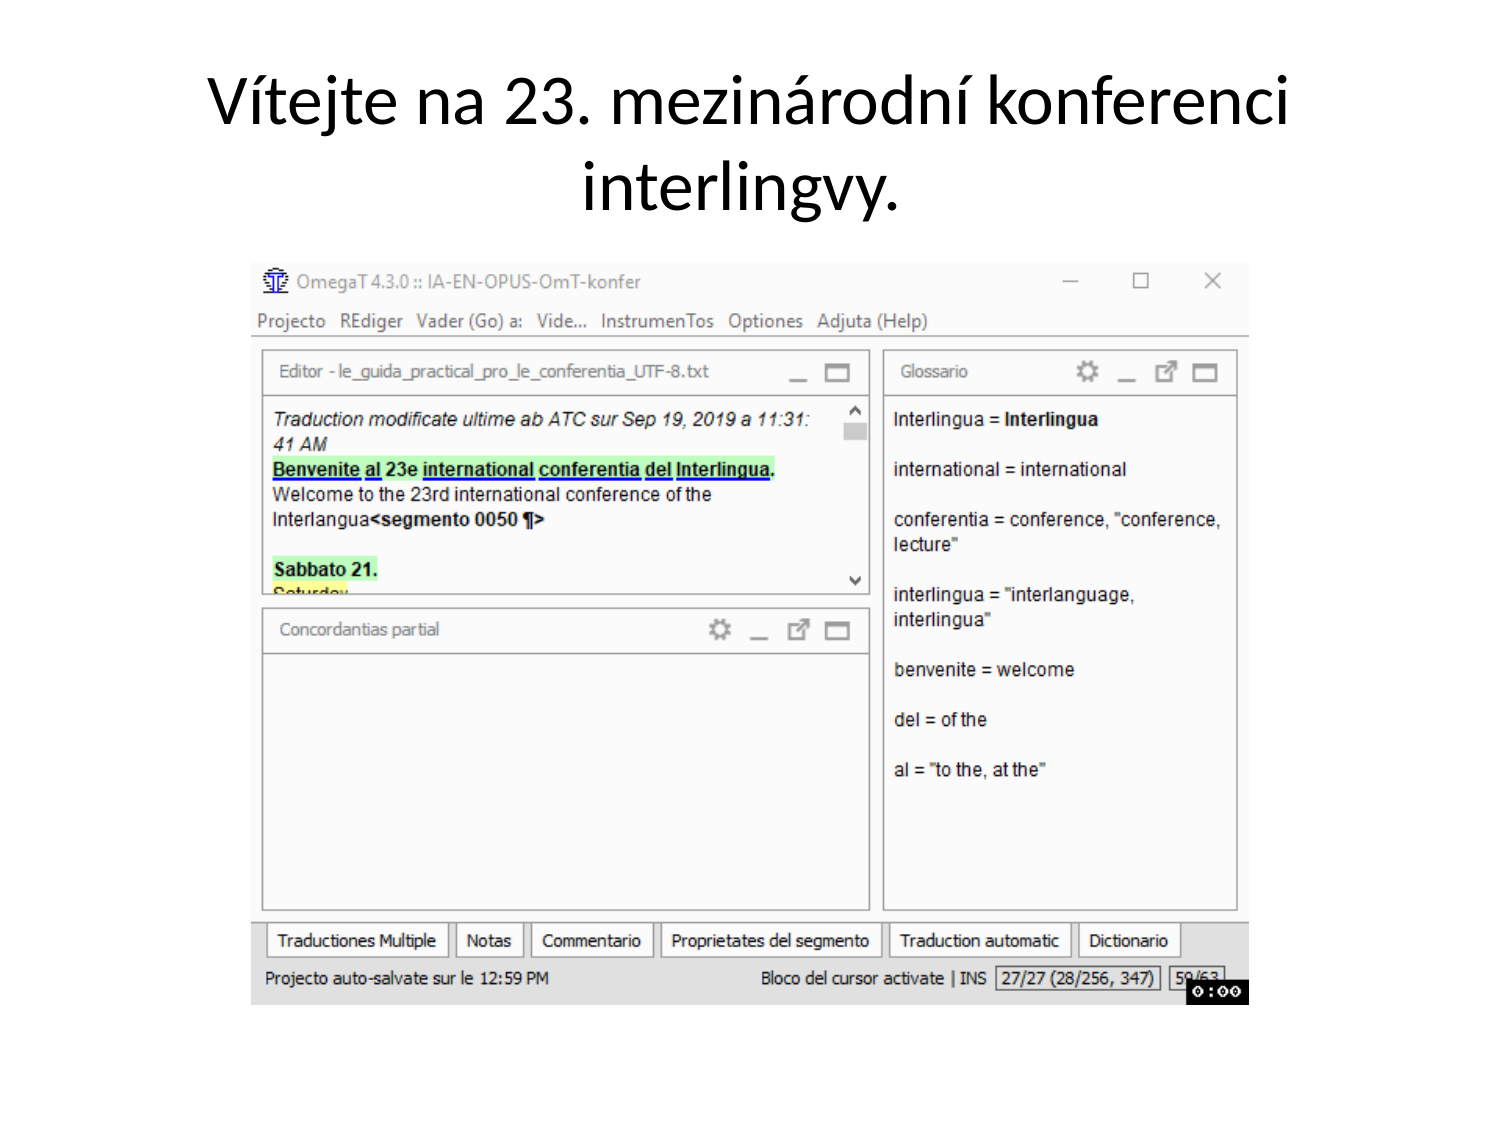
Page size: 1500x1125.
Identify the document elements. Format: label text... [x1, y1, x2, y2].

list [251, 262, 1249, 1005]
title Vítejte na 23. mezinárodní konferenci interlingvy. [75, 45, 1425, 233]
